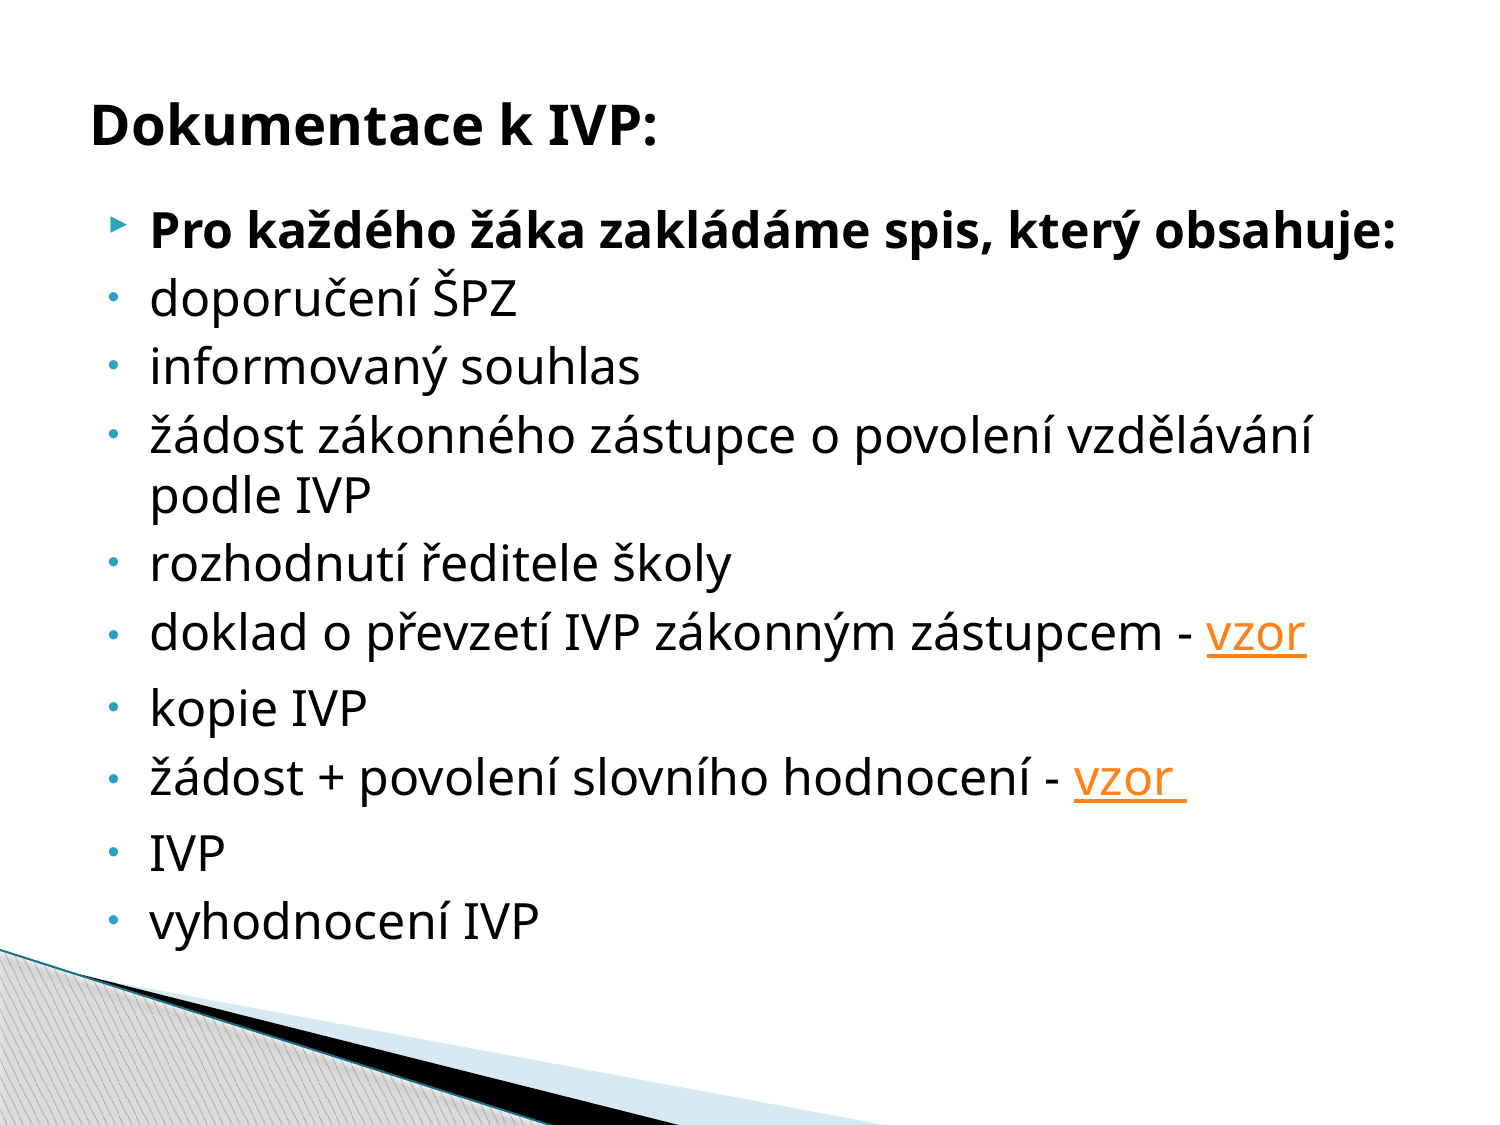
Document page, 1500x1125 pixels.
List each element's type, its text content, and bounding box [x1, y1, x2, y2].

list Dokumentace k IVP: Pro každého žáka zakládáme spis, který obsahuje: doporučení ŠPZ informovaný souhlas žádost zákonného zástupce o povolení vzdělávání podle IVP rozhodnutí ředitele školy doklad o převzetí IVP zákonným zástupcem - vzor kopie IVP žádost + povolení slovního hodnocení - vzor IVP vyhodnocení IVP [75, 82, 1425, 963]
